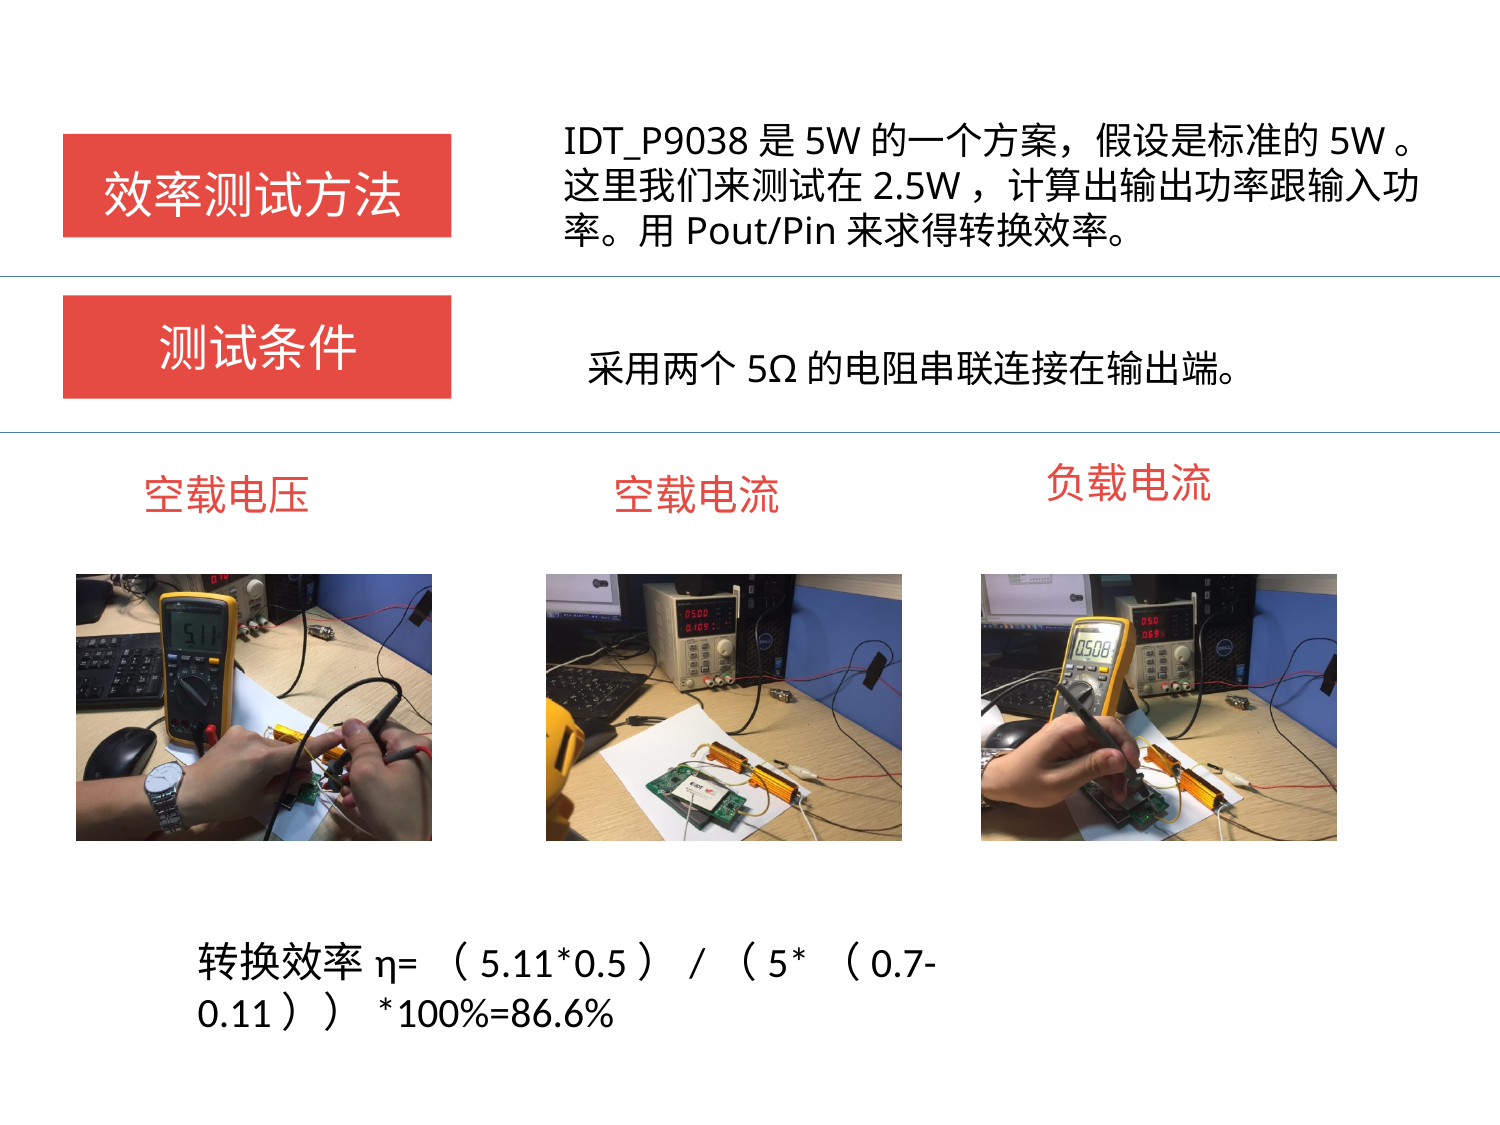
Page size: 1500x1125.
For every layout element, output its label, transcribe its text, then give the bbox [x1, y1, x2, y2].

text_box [62, 295, 452, 399]
text_box 空载电压 [128, 461, 386, 527]
text_box 采用两个5Ω的电阻串联连接在输出端。 [572, 338, 1317, 398]
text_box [62, 133, 452, 238]
picture [545, 574, 902, 842]
text_box 负载电流 [1030, 449, 1288, 515]
text_box 空载电流 [598, 461, 857, 527]
text_box 转换效率η=（5.11*0.5）/（5*（0.7-0.11））*100%=86.6% [182, 928, 1306, 1044]
picture [981, 574, 1338, 842]
text_box IDT_P9038是5W的一个方案，假设是标准的5W。这里我们来测试在2.5W，计算出输出功率跟输入功率。用Pout/Pin来求得转换效率。 [549, 109, 1466, 260]
picture [76, 574, 433, 842]
